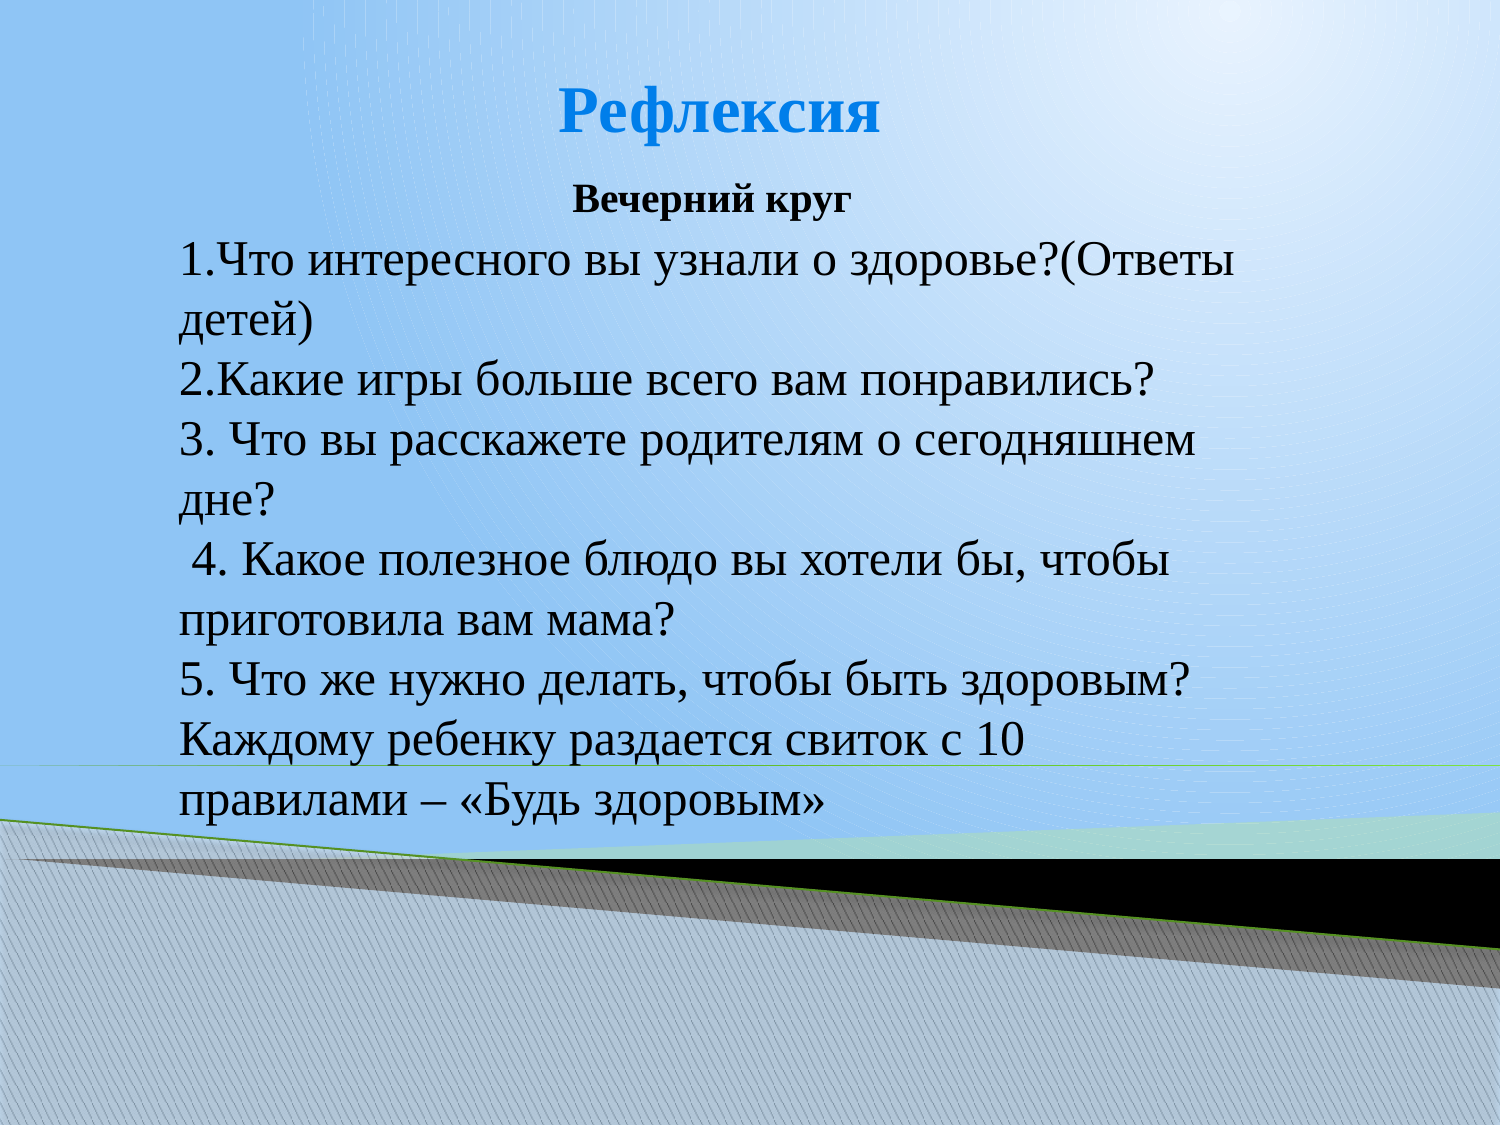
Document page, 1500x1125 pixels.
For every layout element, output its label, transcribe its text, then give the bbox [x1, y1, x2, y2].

text_box Рефлексия Вечерний круг 1.Что интересного вы узнали о здоровье?(Ответы детей) 2.Какие игры больше всего вам понравились? 3. Что вы расскажете родителям о сегодняшнем дне? 4. Какое полезное блюдо вы хотели бы, чтобы приготовила вам мама? 5. Что же нужно делать, чтобы быть здоровым? Каждому ребенку раздается свиток с 10 правилами – «Будь здоровым» [163, 58, 1278, 834]
picture [5, 859, 1500, 989]
